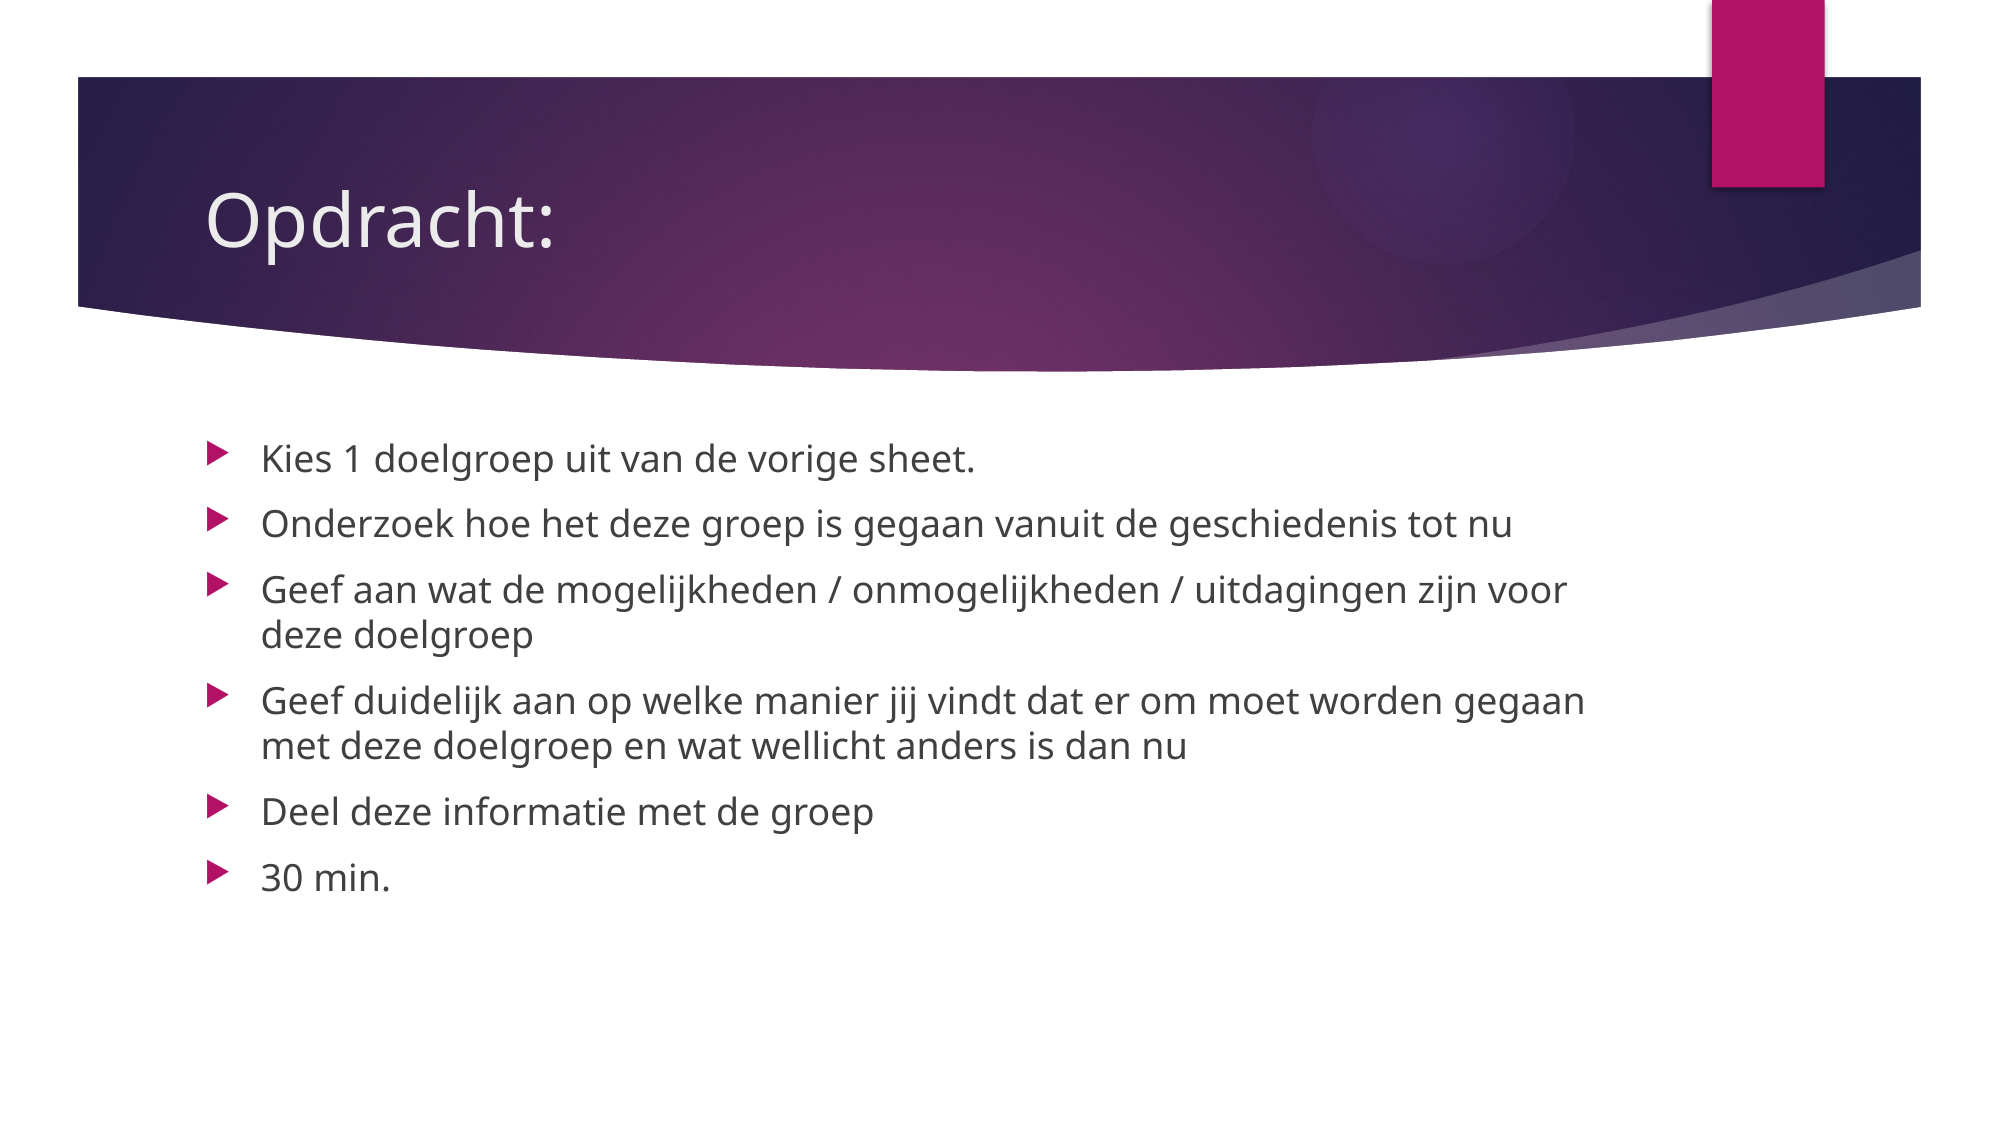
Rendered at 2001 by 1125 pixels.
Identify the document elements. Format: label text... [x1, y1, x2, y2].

title Opdracht: [189, 159, 1627, 276]
list Kies 1 doelgroep uit van de vorige sheet. Onderzoek hoe het deze groep is gegaan vanuit de geschiedenis tot nu Geef aan wat de mogelijkheden / onmogelijkheden / uitdagingen zijn voor deze doelgroep Geef duidelijk aan op welke manier jij vindt dat er om moet worden gegaan met deze doelgroep en wat wellicht anders is dan nu Deel deze informatie met de groep 30 min. [189, 427, 1638, 988]
